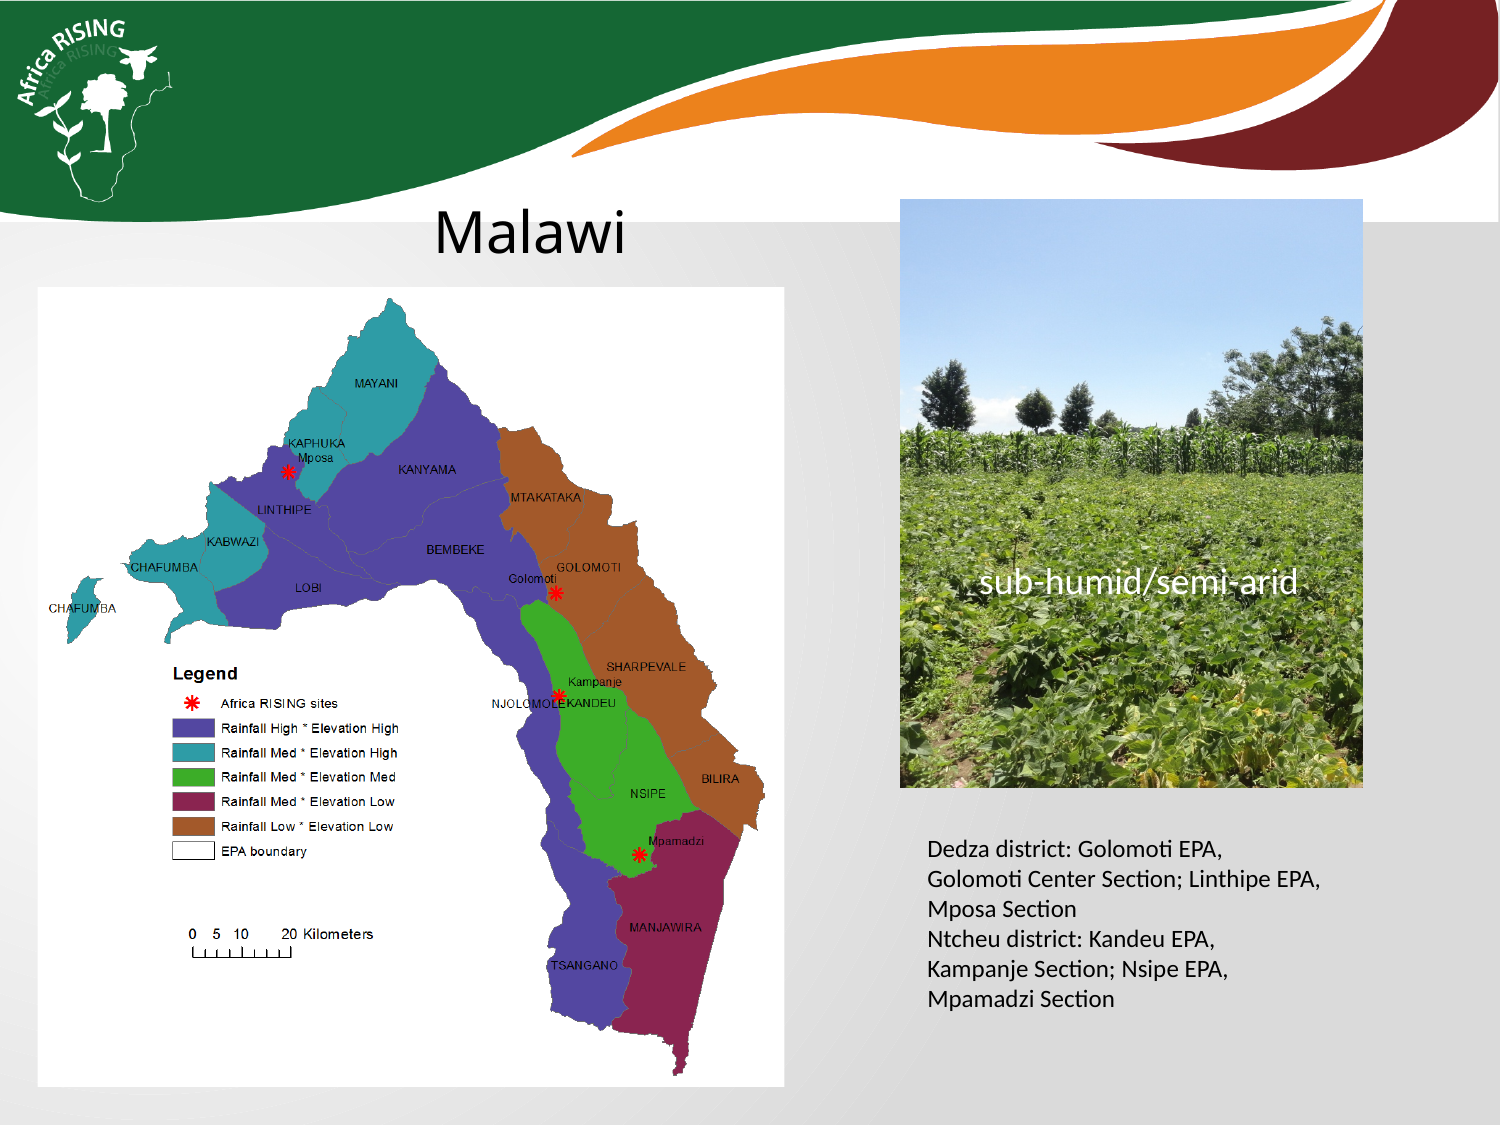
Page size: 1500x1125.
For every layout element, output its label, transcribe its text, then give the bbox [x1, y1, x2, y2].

picture [0, 0, 1499, 788]
picture [36, 286, 785, 1088]
text_box Dedza district: Golomoti EPA, Golomoti Center Section; Linthipe EPA, Mposa Section Ntcheu district: Kandeu EPA, Kampanje Section; Nsipe EPA, Mpamadzi Section [912, 824, 1338, 1020]
list Malawi [399, 187, 825, 325]
